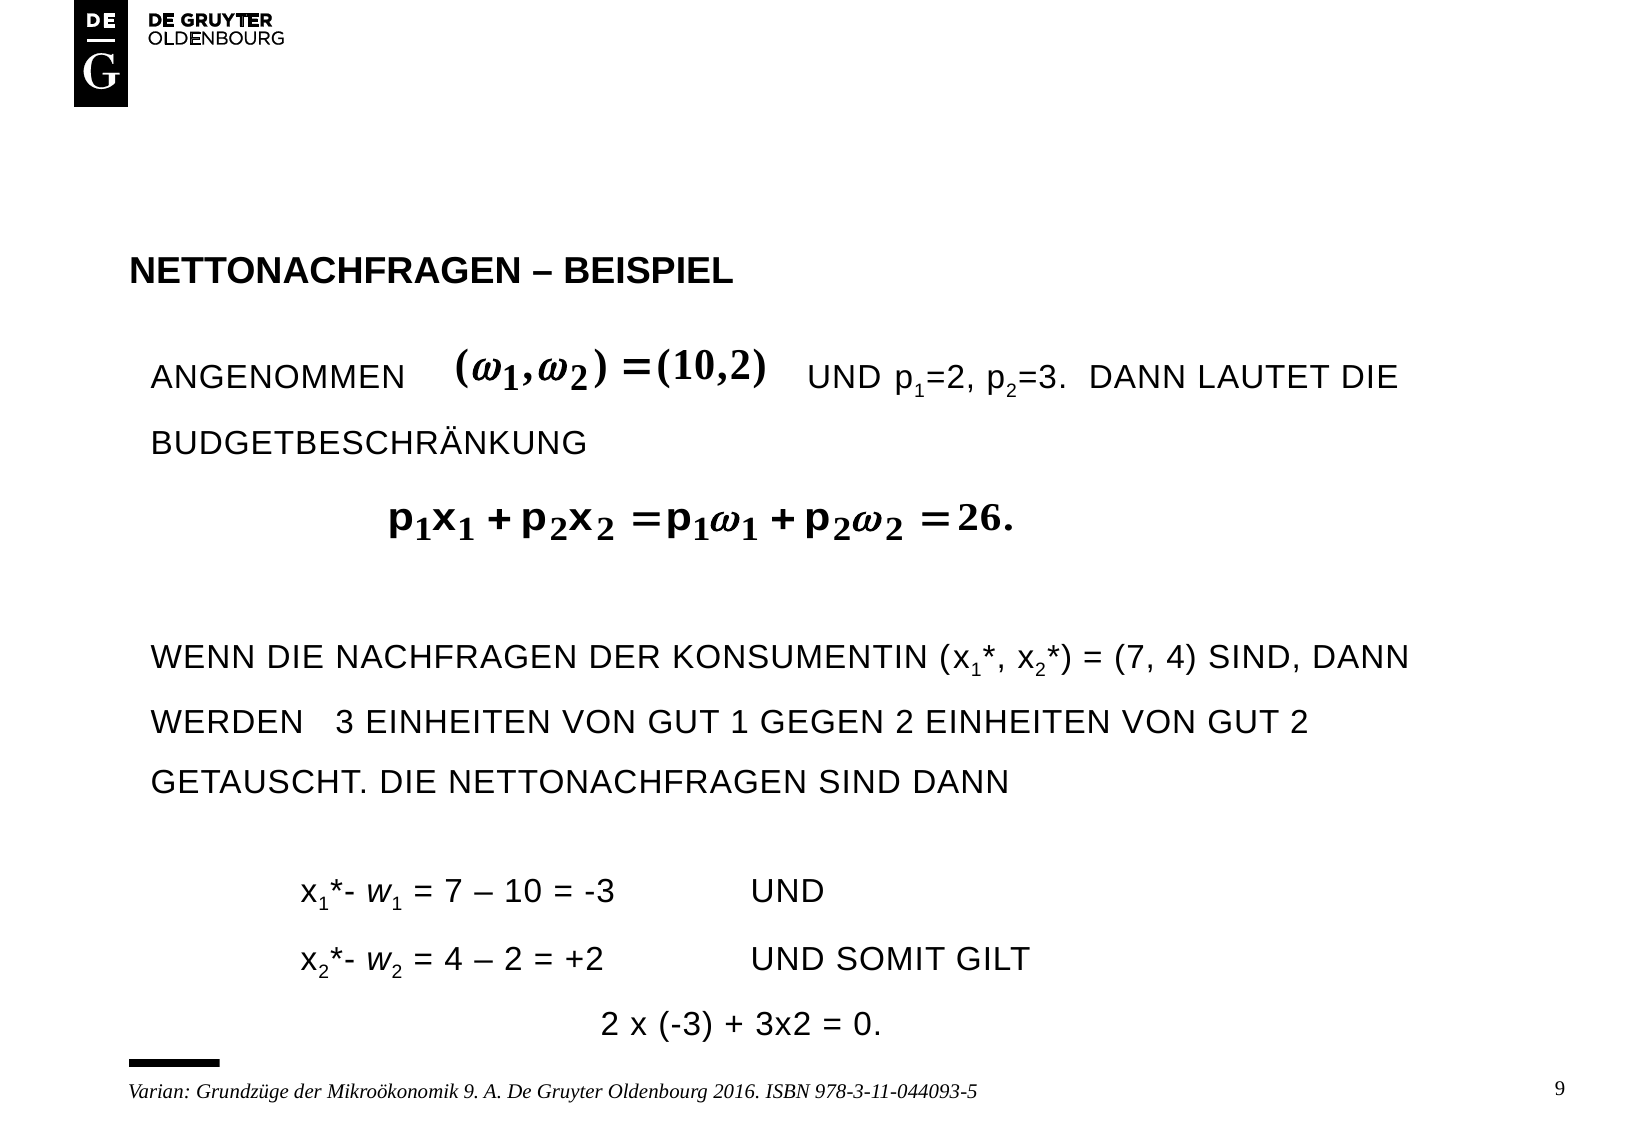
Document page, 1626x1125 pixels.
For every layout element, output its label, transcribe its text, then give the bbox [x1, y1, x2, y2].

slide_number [128, 1077, 1539, 1108]
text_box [452, 341, 769, 393]
slide_number 9 [1554, 1074, 1614, 1104]
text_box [386, 496, 1015, 543]
list angenommen und p1=2, p2=3. dann lautet die budgetbeschränkung Wenn die nachfragen der konsumentin (x1*, x2*) = (7, 4) sind, dann werden 3 Einheiten von Gut 1 gegen 2 einheiten von gut 2 getauscht. Die nettonachfragen sind dann x1*- w1 = 7 – 10 = -3 und x2*- w2 = 4 – 2 = +2 und somit gilt 2 x (-3) + 3x2 = 0. [150, 332, 1440, 1017]
title Nettonachfragen – beispiel [129, 245, 1556, 328]
